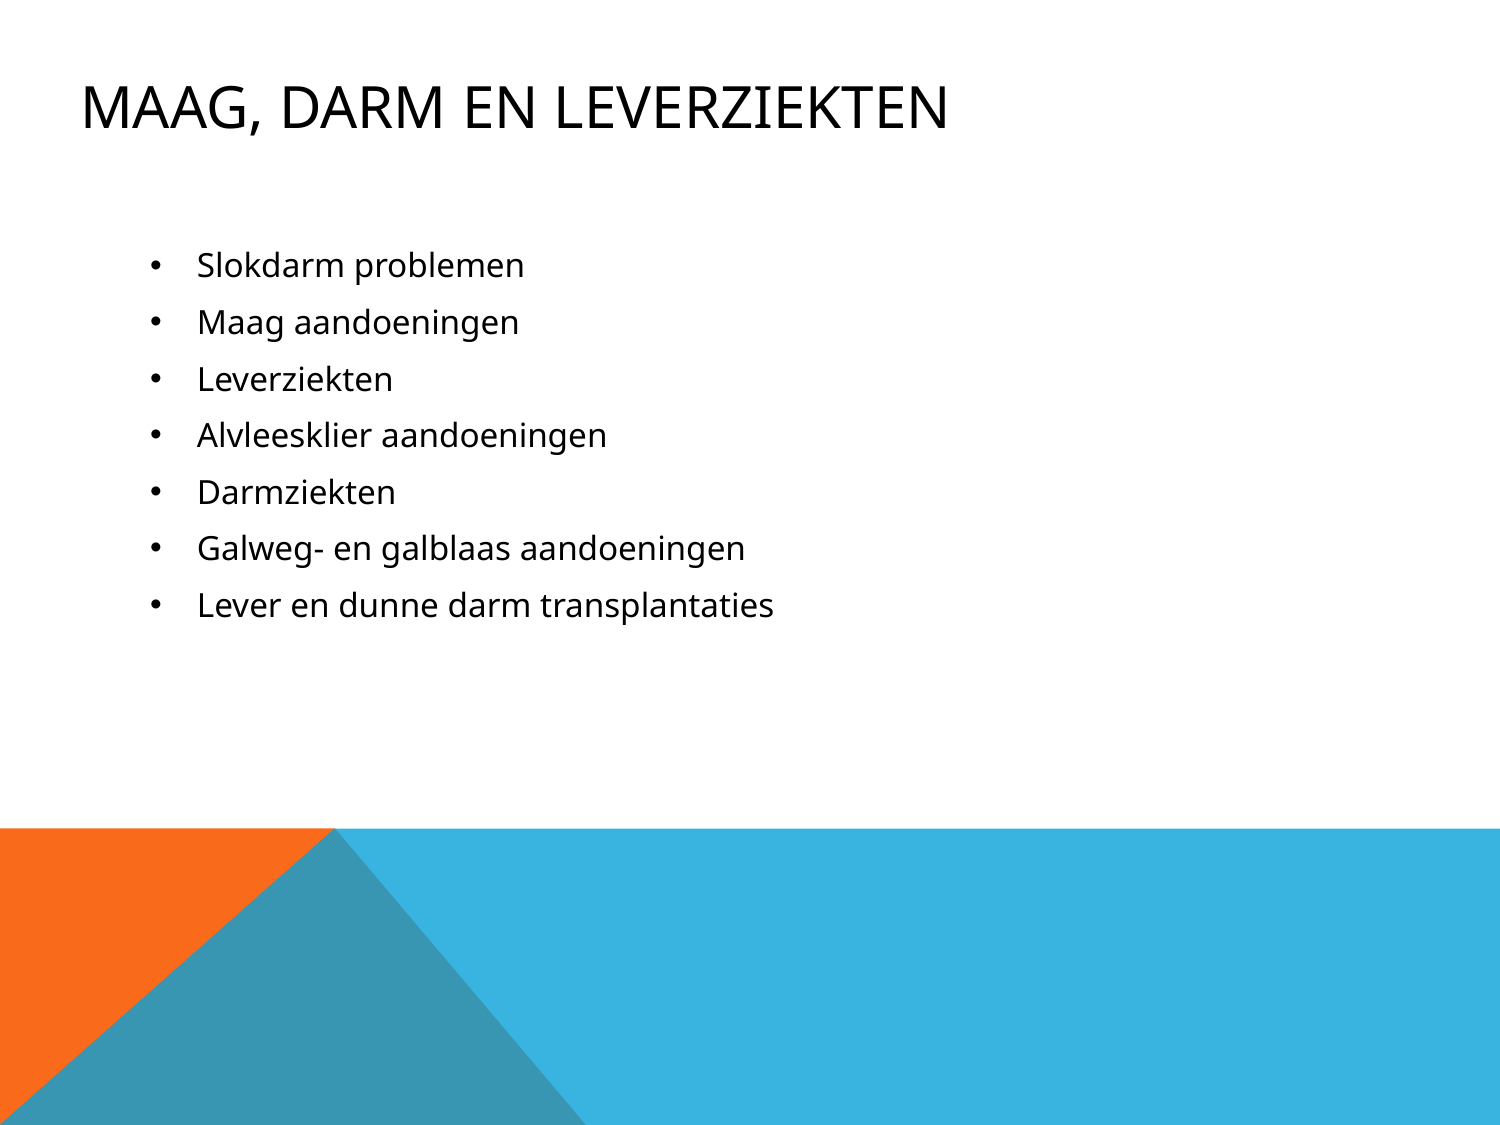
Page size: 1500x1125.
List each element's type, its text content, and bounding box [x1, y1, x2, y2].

list Slokdarm problemen Maag aandoeningen Leverziekten Alvleesklier aandoeningen Darmziekten Galweg- en galblaas aandoeningen Lever en dunne darm transplantaties [135, 180, 1369, 768]
title maag, darm en leverziekten [64, 60, 1369, 150]
